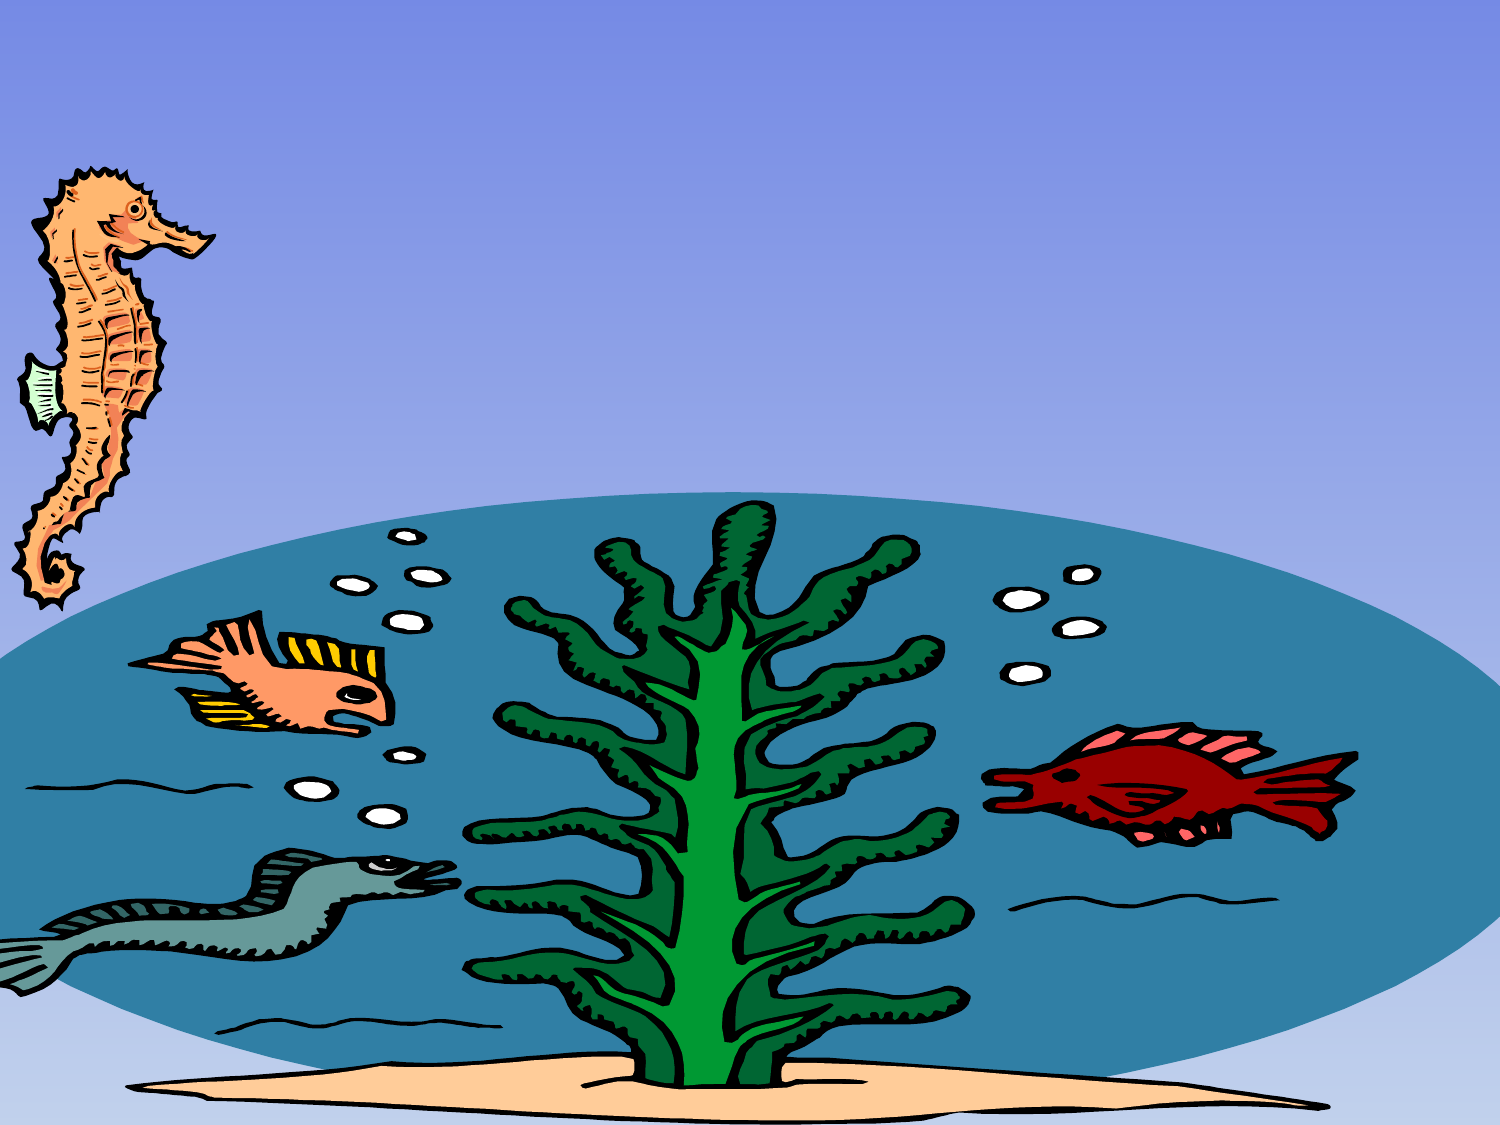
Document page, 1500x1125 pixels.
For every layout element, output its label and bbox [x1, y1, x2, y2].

picture [0, 163, 1500, 1125]
